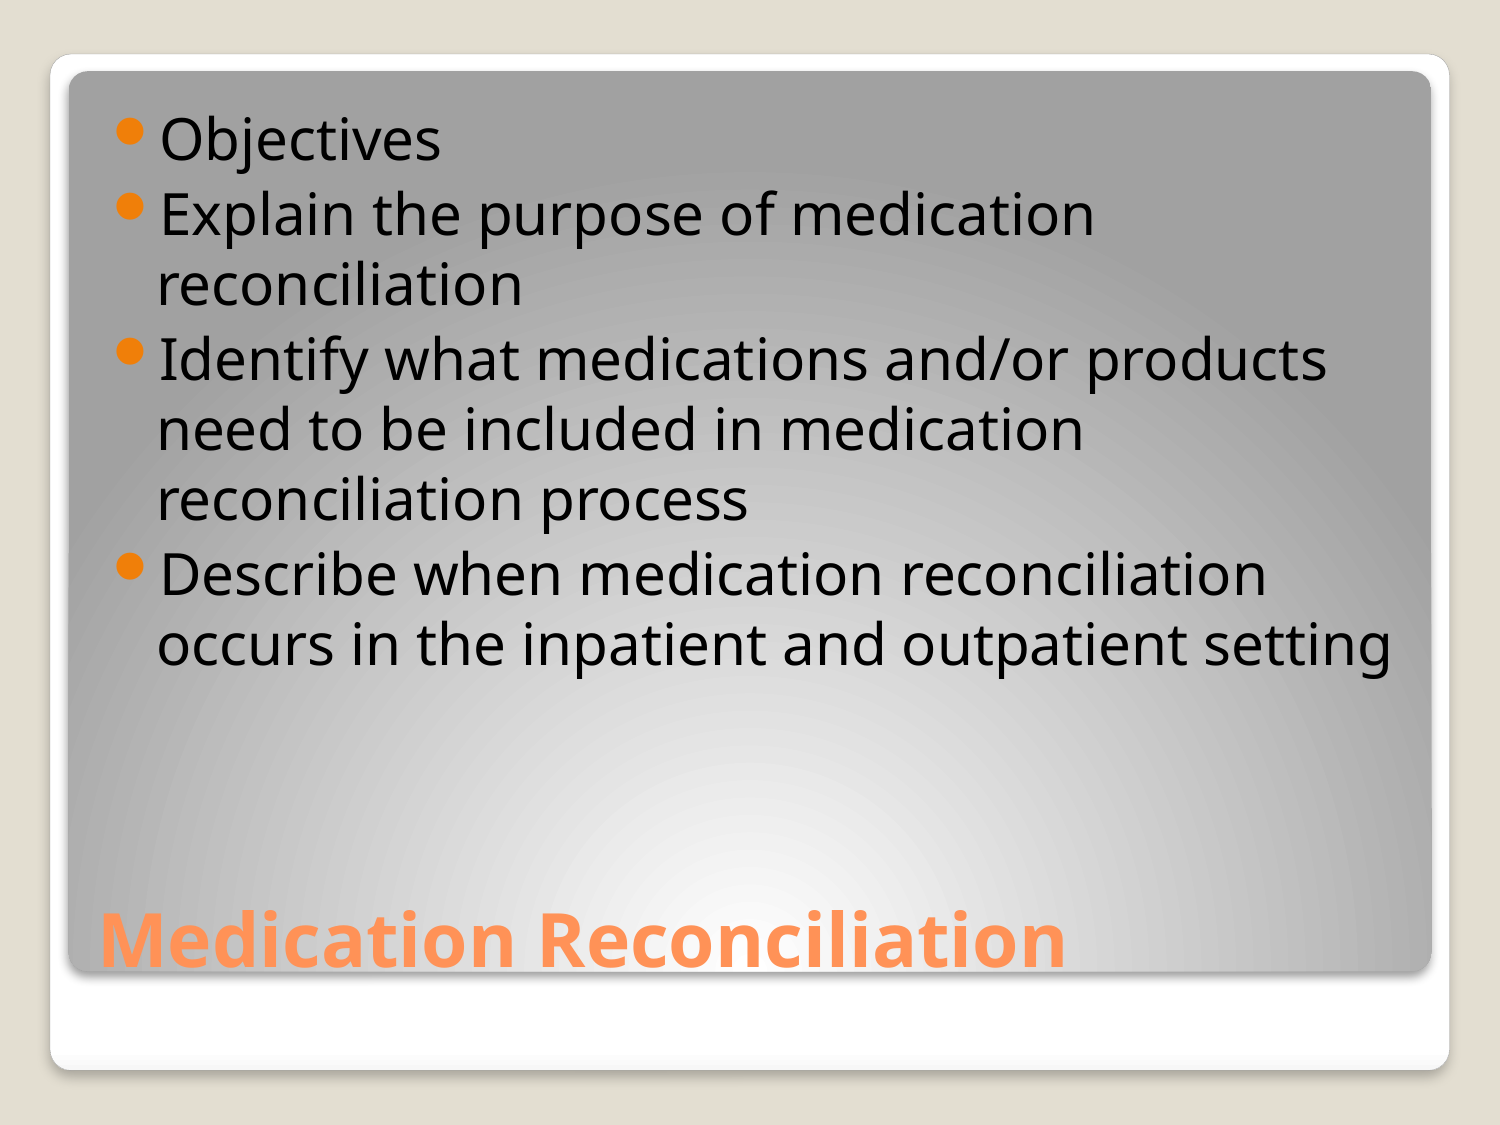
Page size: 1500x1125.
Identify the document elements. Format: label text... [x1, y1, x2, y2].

title Medication Reconciliation [82, 817, 1425, 990]
list Objectives Explain the purpose of medication reconciliation Identify what medications and/or products need to be included in medication reconciliation process Describe when medication reconciliation occurs in the inpatient and outpatient setting [82, 86, 1425, 774]
